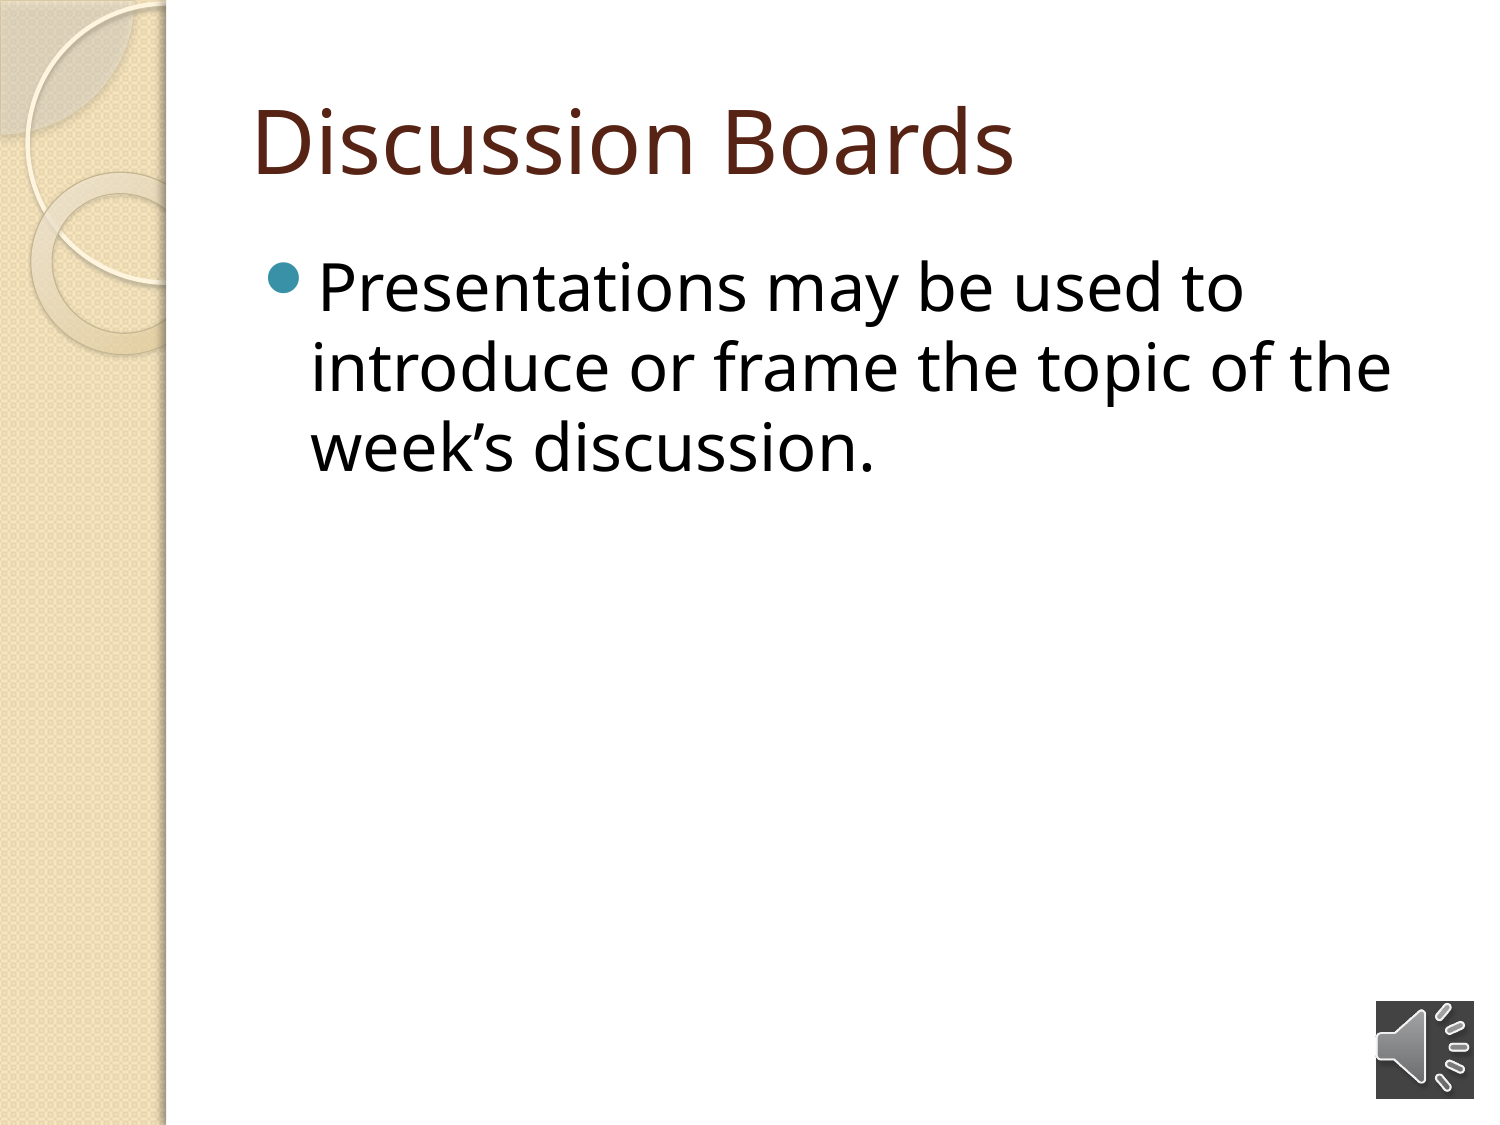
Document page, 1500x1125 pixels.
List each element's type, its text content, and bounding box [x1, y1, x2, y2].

list Presentations may be used to introduce or frame the topic of the week’s discussion. [235, 237, 1466, 1025]
picture [1374, 999, 1476, 1101]
title Discussion Boards [235, 45, 1466, 233]
